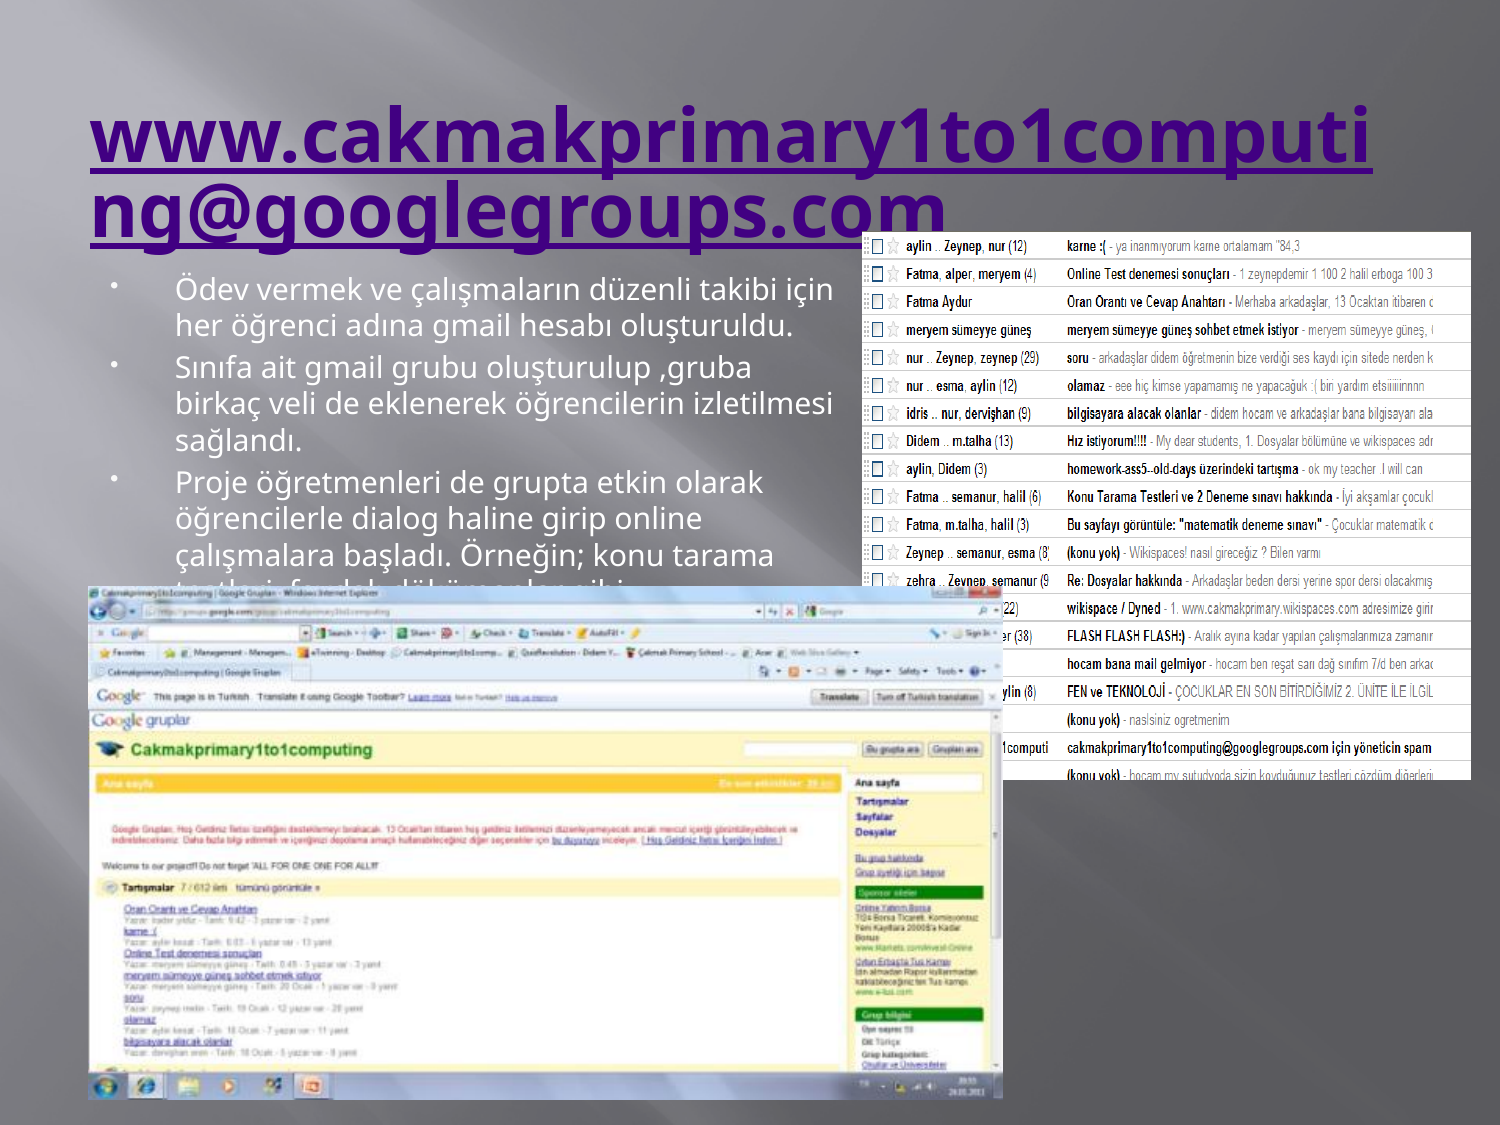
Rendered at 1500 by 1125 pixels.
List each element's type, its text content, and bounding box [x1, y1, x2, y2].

list Ödev vermek ve çalışmaların düzenli takibi için her öğrenci adına gmail hesabı oluşturuldu. Sınıfa ait gmail grubu oluşturulup ,gruba birkaç veli de eklenerek öğrencilerin izletilmesi sağlandı. Proje öğretmenleri de grupta etkin olarak öğrencilerle dialog haline girip online çalışmalara başladı. Örneğin; konu tarama testleri ,faydalı dökümanlar gibi. [75, 262, 857, 634]
title www.cakmakprimary1to1computing@googlegroups.com [75, 45, 1425, 233]
picture [88, 231, 1471, 1100]
